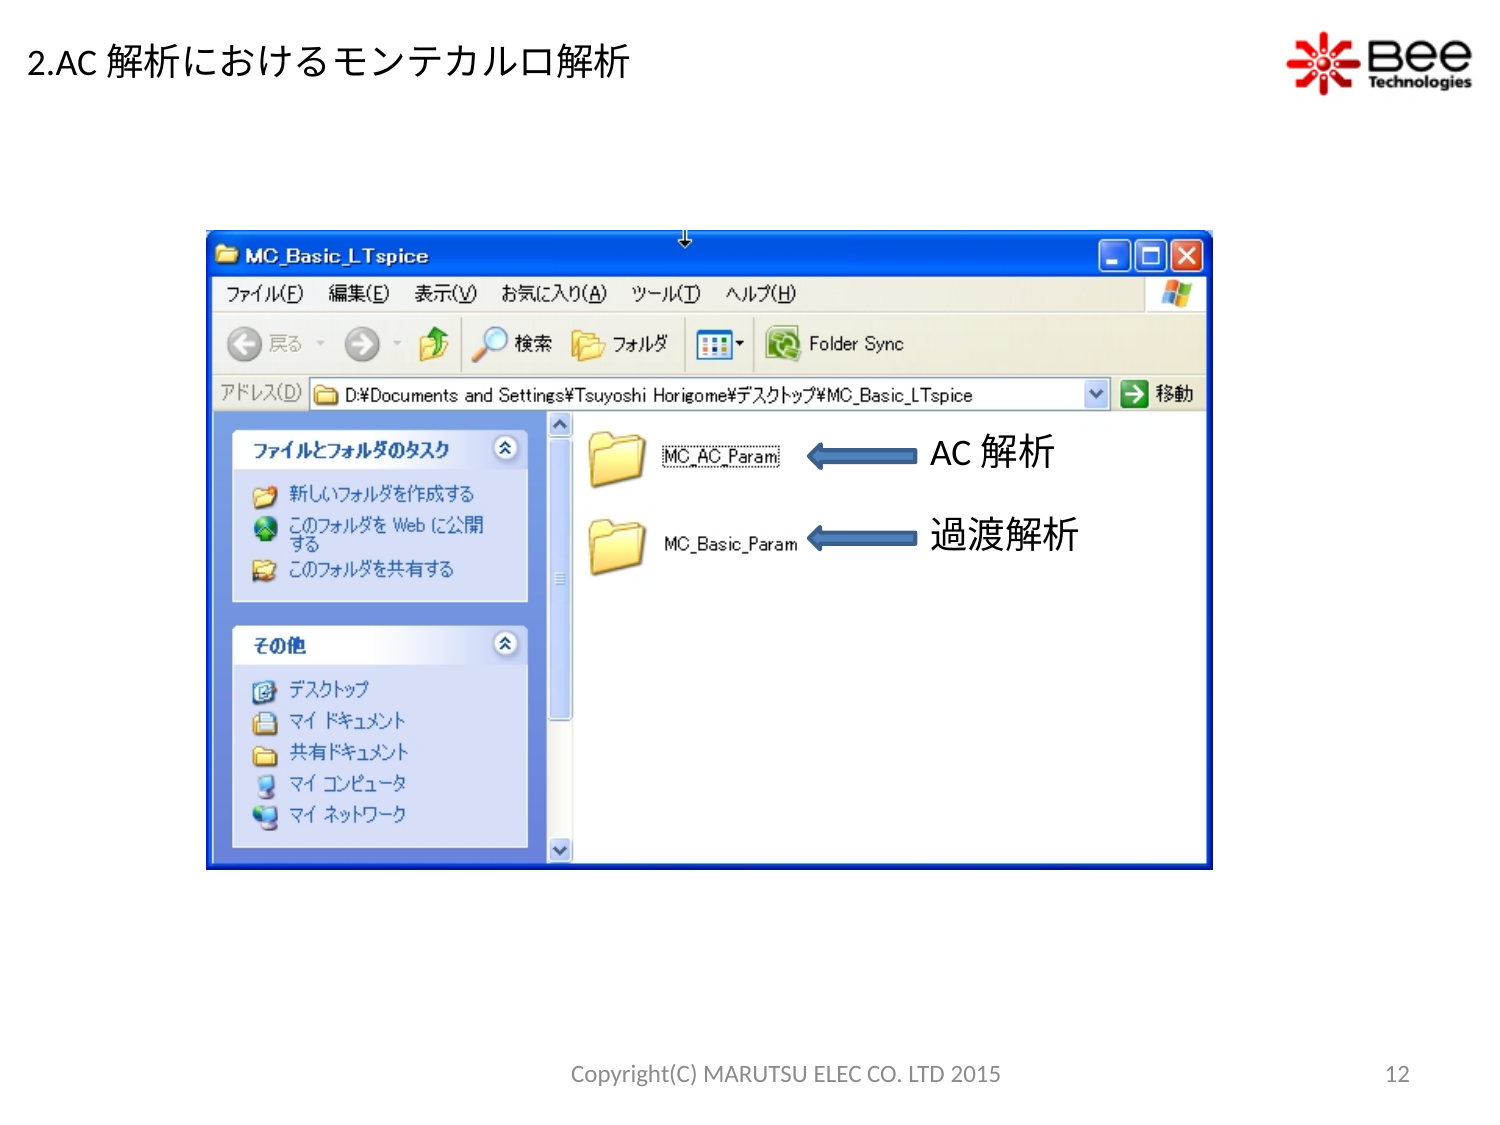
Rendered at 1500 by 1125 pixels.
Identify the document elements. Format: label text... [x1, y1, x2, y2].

slide_number 12 [1211, 1042, 1425, 1103]
text_box 2.AC解析におけるモンテカルロ解析 [12, 30, 646, 91]
footer Copyright(C) MARUTSU ELEC CO. LTD 2015 [363, 1042, 1211, 1103]
picture [1280, 23, 1477, 105]
picture [206, 230, 1214, 870]
